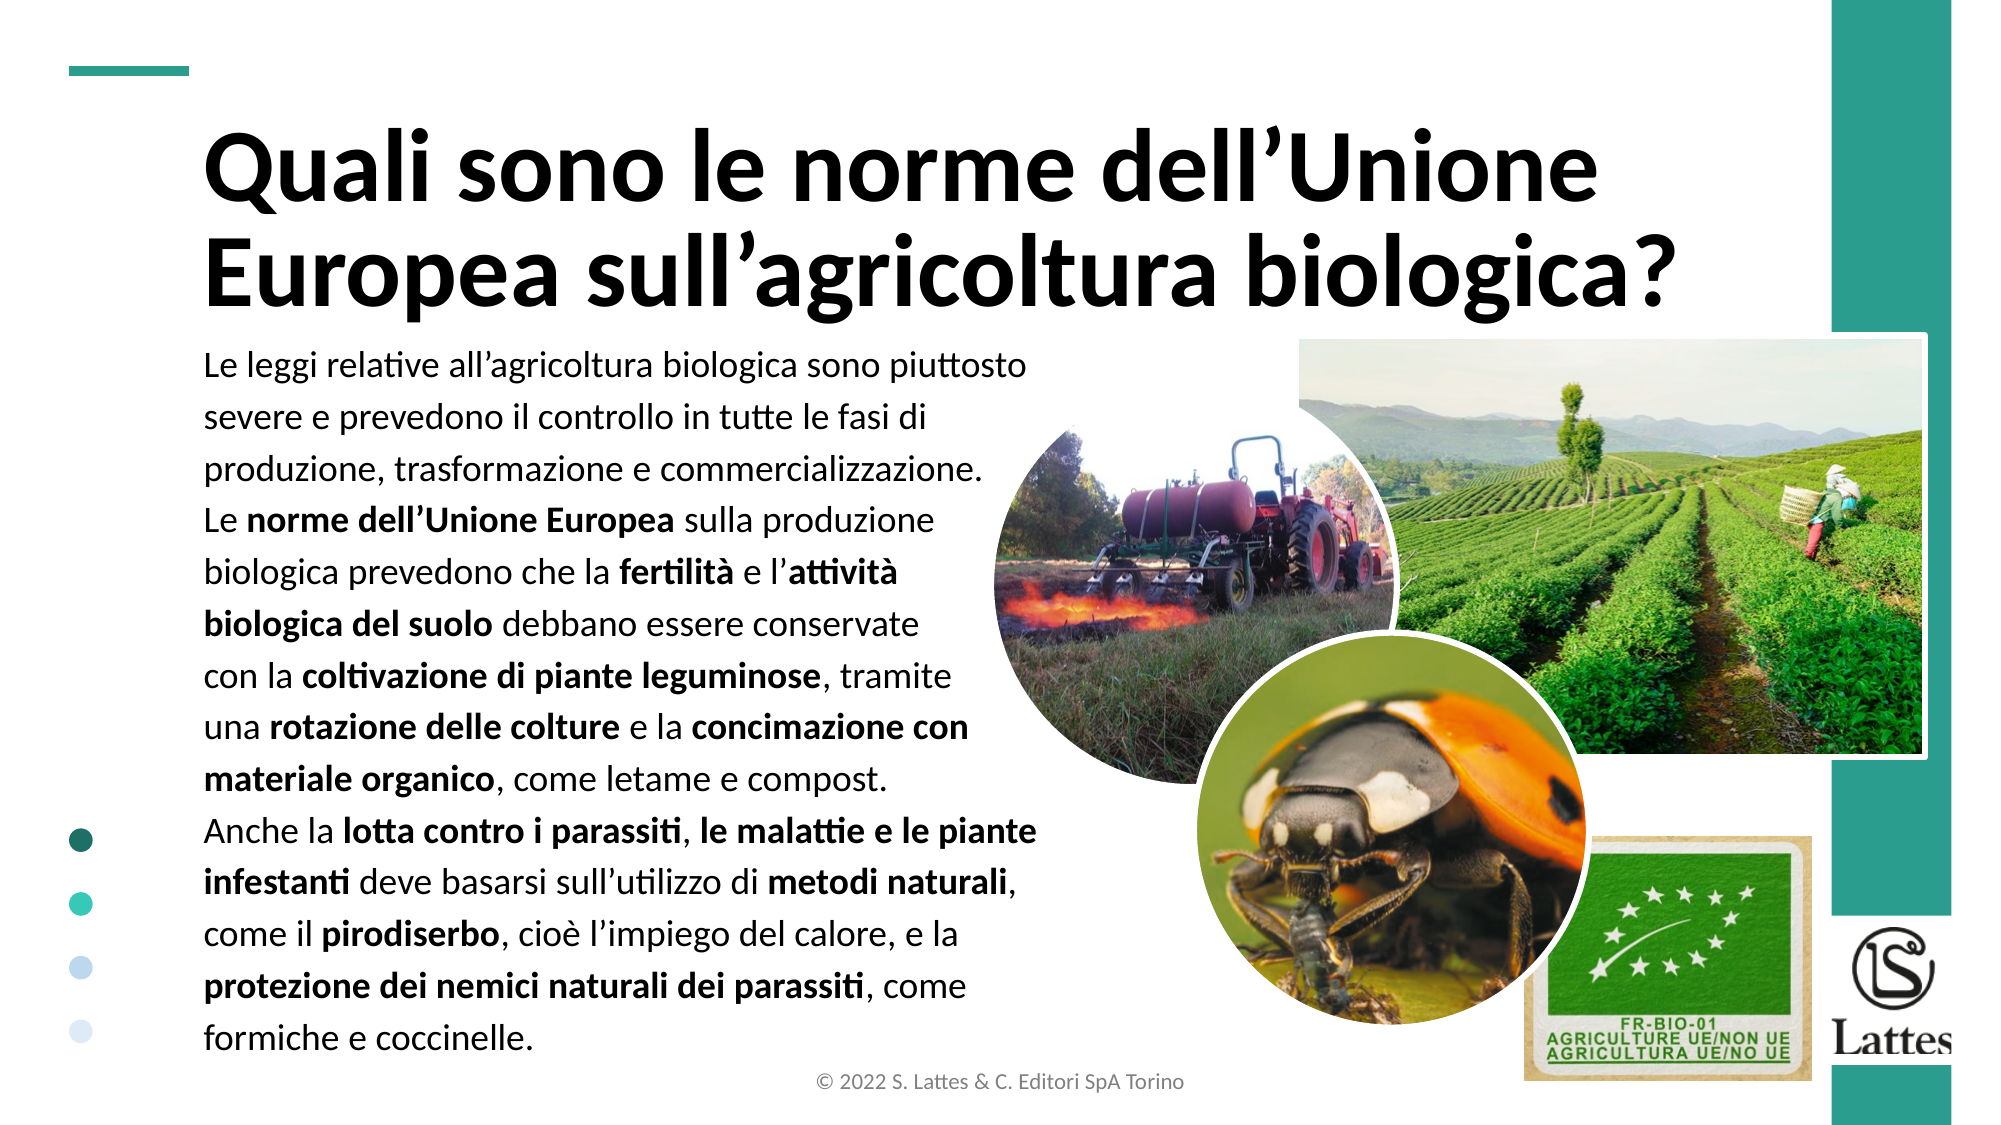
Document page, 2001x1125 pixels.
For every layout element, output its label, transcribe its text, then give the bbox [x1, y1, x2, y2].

picture [1524, 836, 1812, 1081]
text_box [989, 380, 1298, 789]
text_box Quali sono le norme dell’Unione Europea sull’agricoltura biologica? [188, 111, 1743, 235]
text_box [1192, 654, 1590, 1029]
picture [1298, 338, 1922, 754]
text_box Le leggi relative all’agricoltura biologica sono piuttosto severe e prevedono il controllo in tutte le fasi di produzione, trasformazione e commercializzazione. Le norme dell’Unione Europea sulla produzione biologica prevedono che la fertilità e l’attività biologica del suolo debbano essere conservate con la coltivazione di piante leguminose, tramite una rotazione delle colture e la concimazione con materiale organico, come letame e compost. Anche la lotta contro i parassiti, le malattie e le piante infestanti deve basarsi sull’utilizzo di metodi naturali, come il pirodiserbo, cioè l’impiego del calore, e la protezione dei nemici naturali dei parassiti, come formiche e coccinelle. [188, 326, 1060, 1014]
